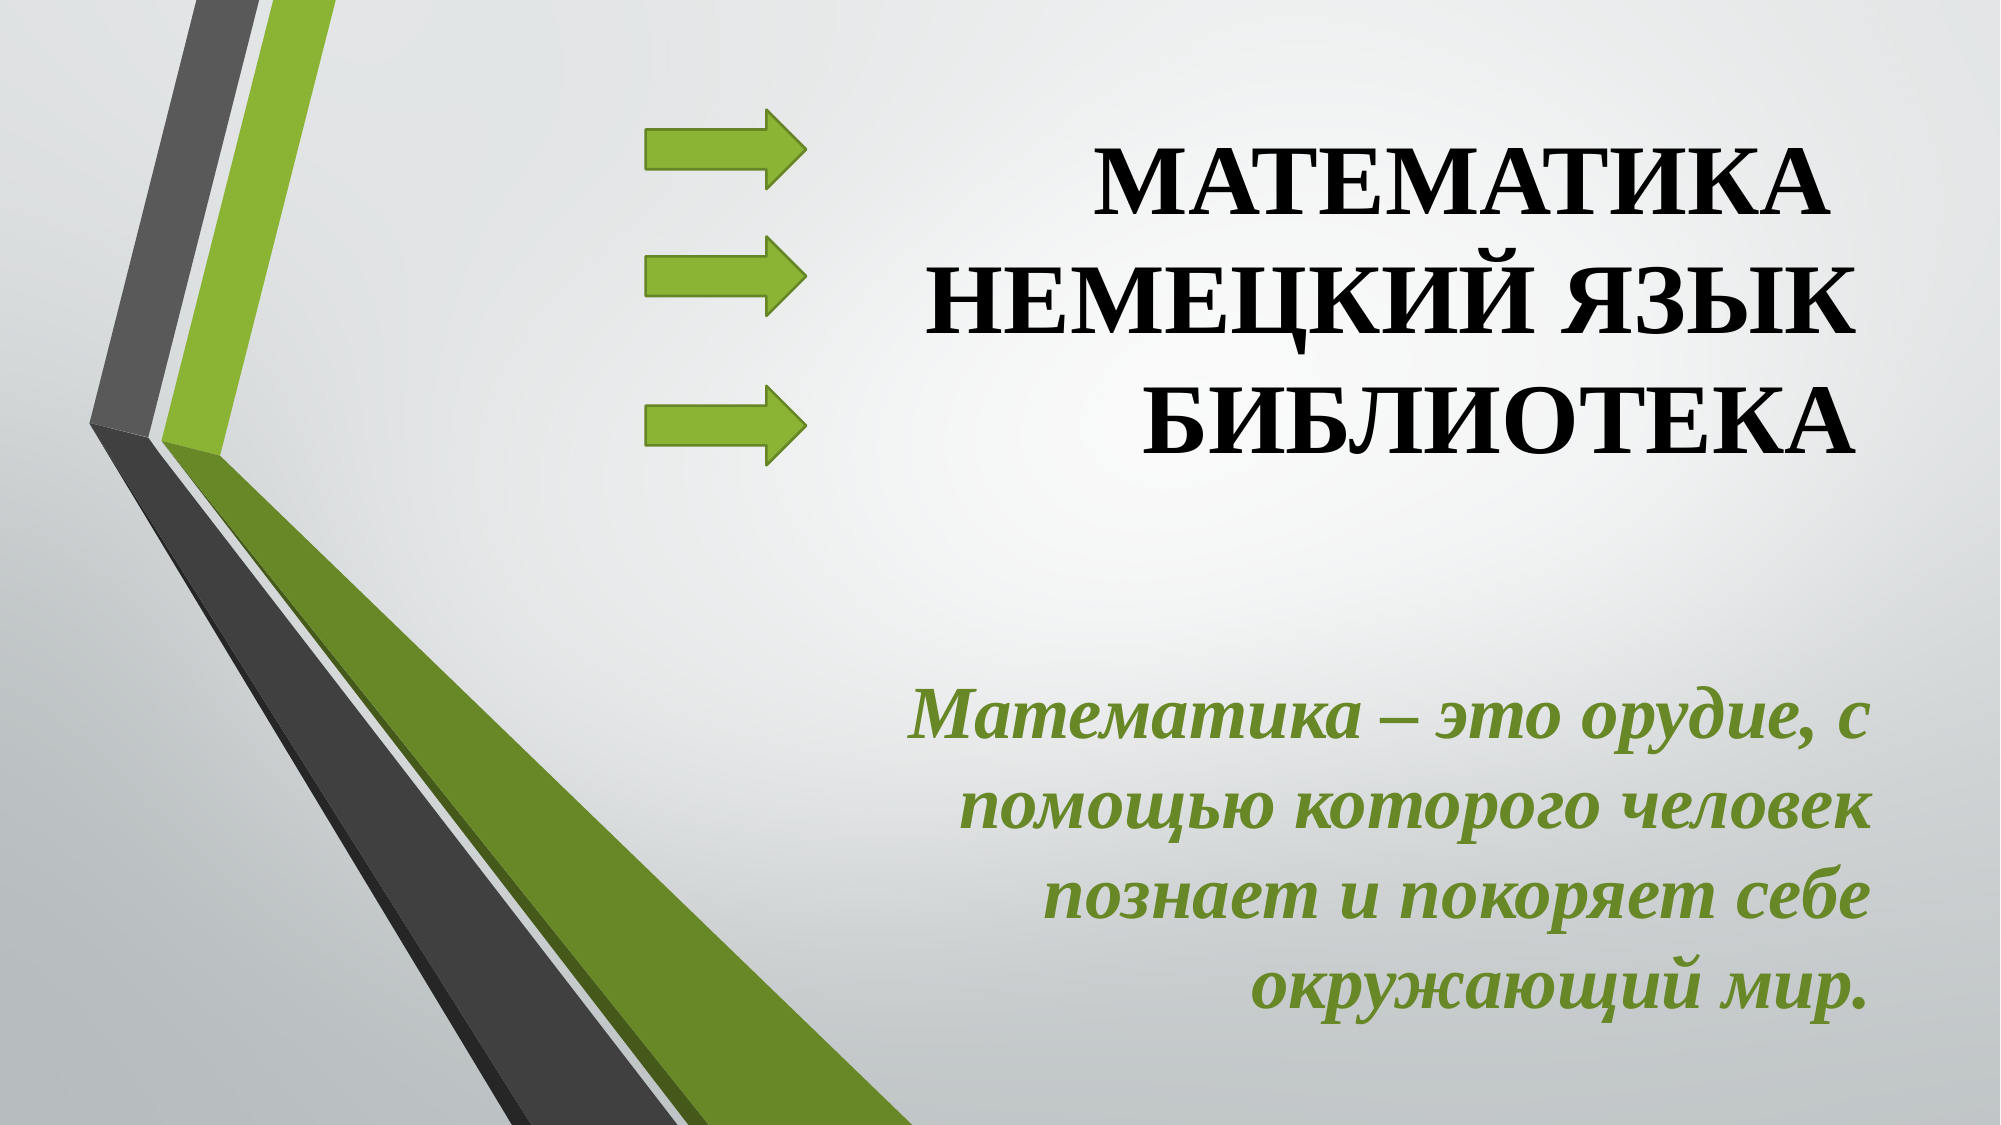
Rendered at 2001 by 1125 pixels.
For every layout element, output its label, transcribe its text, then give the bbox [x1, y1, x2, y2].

text_box [644, 108, 808, 191]
title МАТЕМАТИКА НЕМЕЦКИЙ ЯЗЫК БИБЛИОТЕКА [466, 52, 1873, 482]
text_box [644, 235, 808, 318]
text_box [644, 384, 808, 467]
subtitle Математика – это орудие, с помощью которого человек познает и покоряет себе окружающий мир. [740, 655, 1887, 884]
